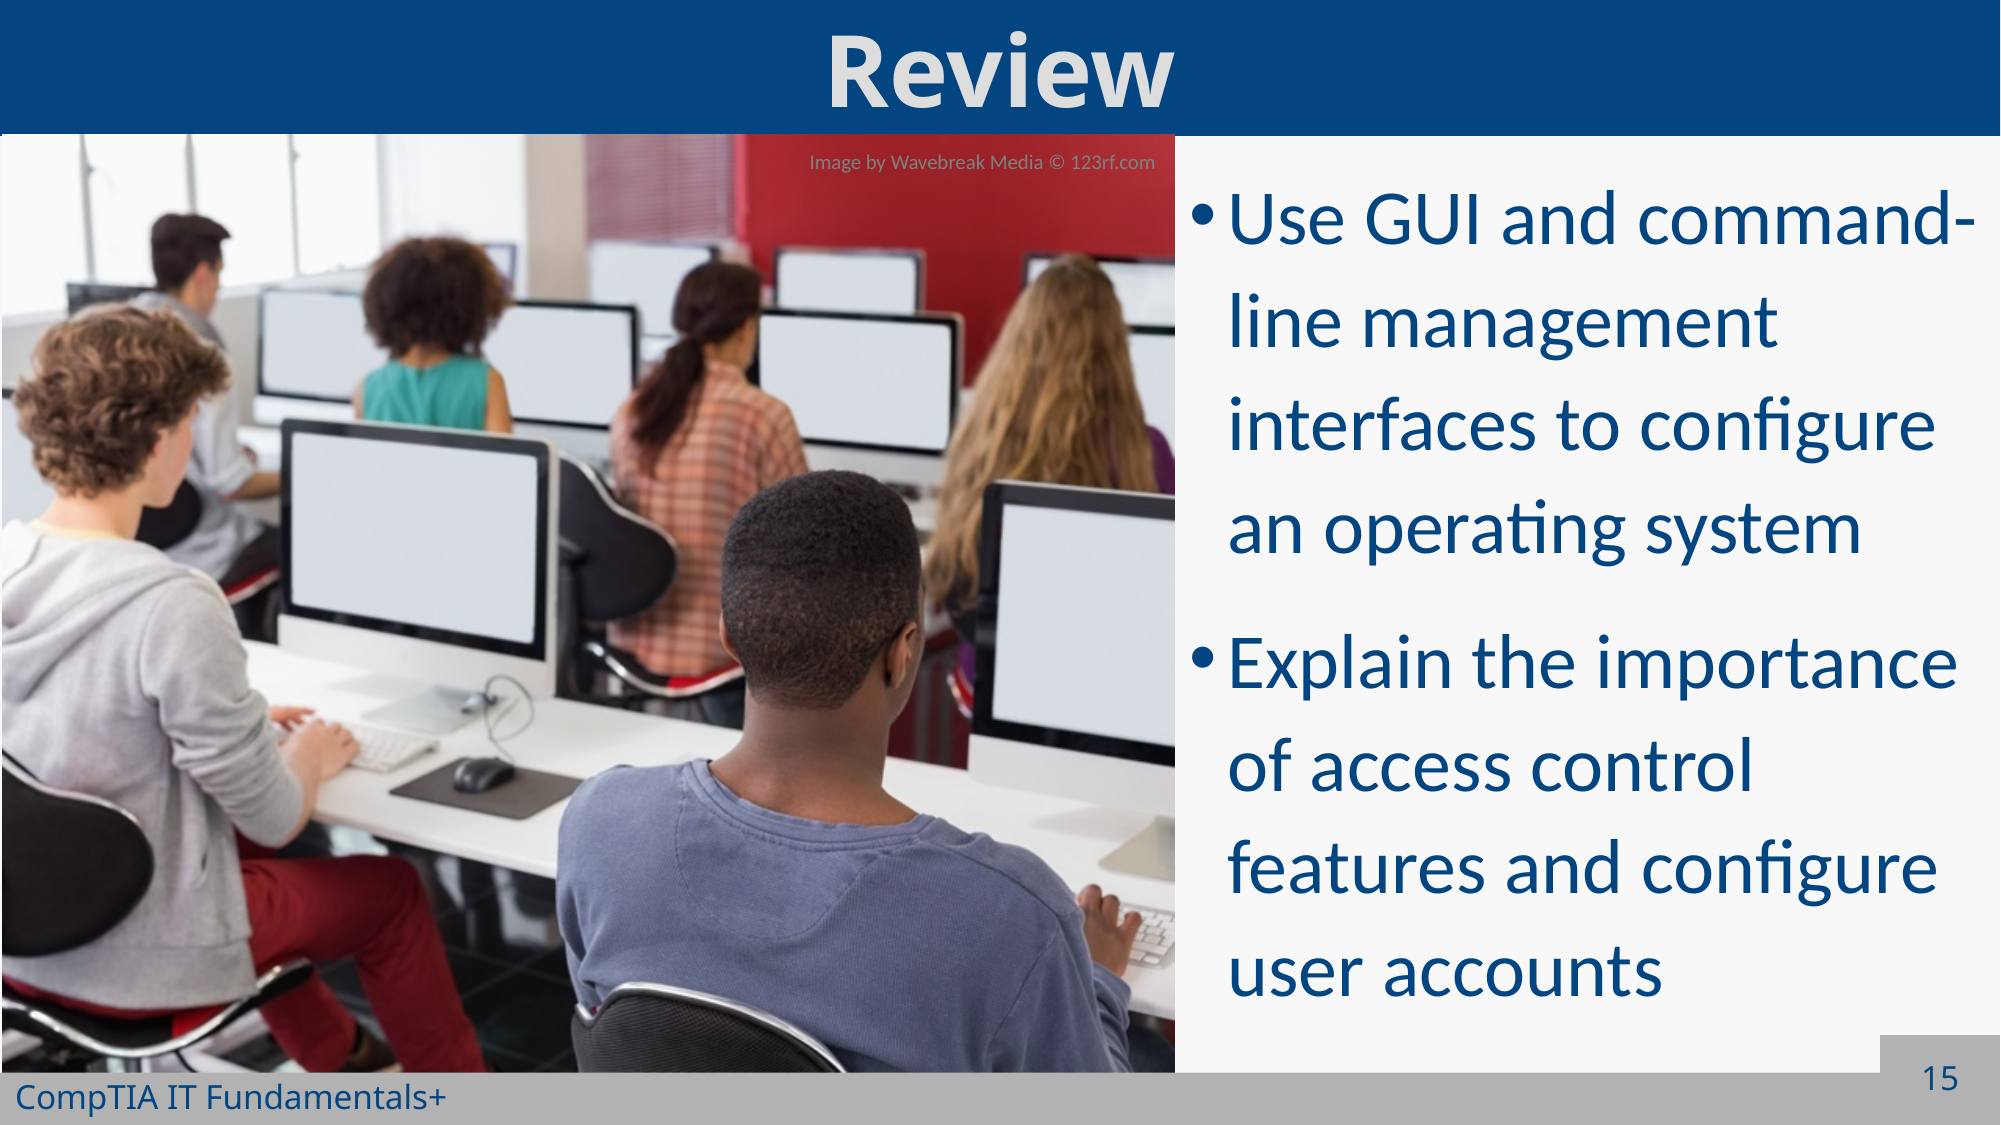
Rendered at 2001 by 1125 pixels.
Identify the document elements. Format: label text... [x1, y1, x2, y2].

footer CompTIA IT Fundamentals+ [0, 1072, 1880, 1125]
slide_number 15 [1880, 1035, 2000, 1125]
list Use GUI and command-line management interfaces to configure an operating system Explain the importance of access control features and configure user accounts [1174, 149, 2000, 1065]
picture [2, 134, 1175, 1072]
